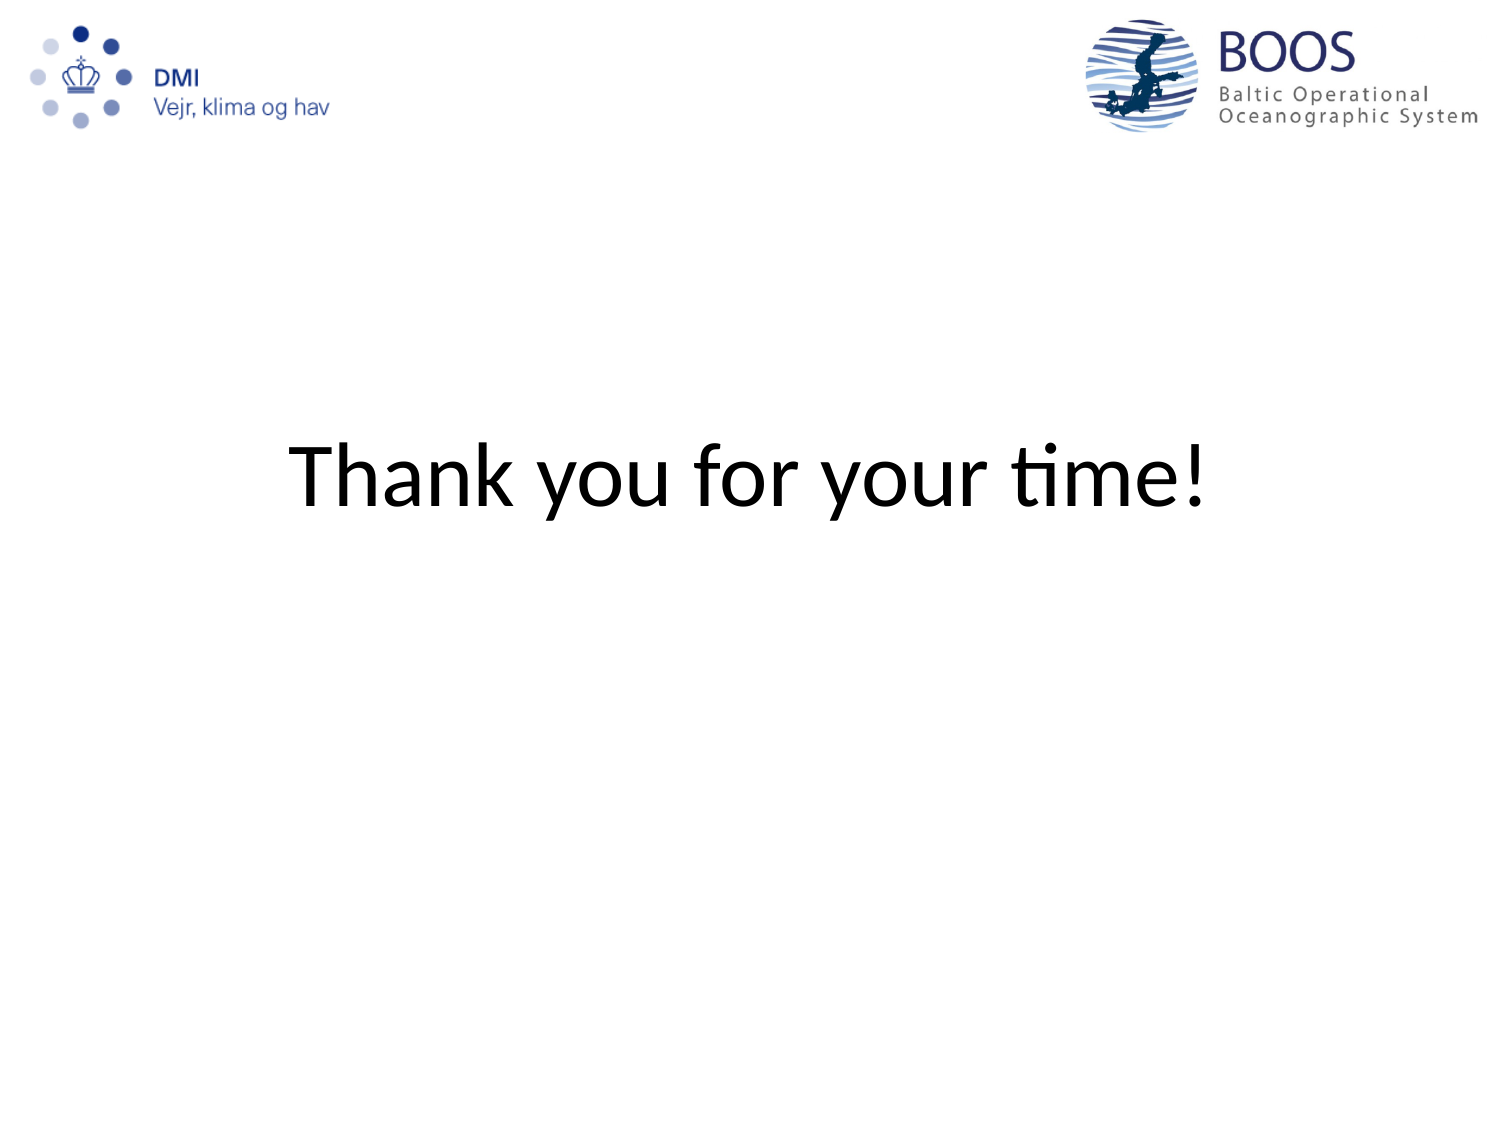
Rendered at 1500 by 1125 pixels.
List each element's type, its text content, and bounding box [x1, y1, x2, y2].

picture [1085, 2, 1488, 163]
picture [21, 4, 337, 138]
title Thank you for your time! [112, 349, 1388, 591]
